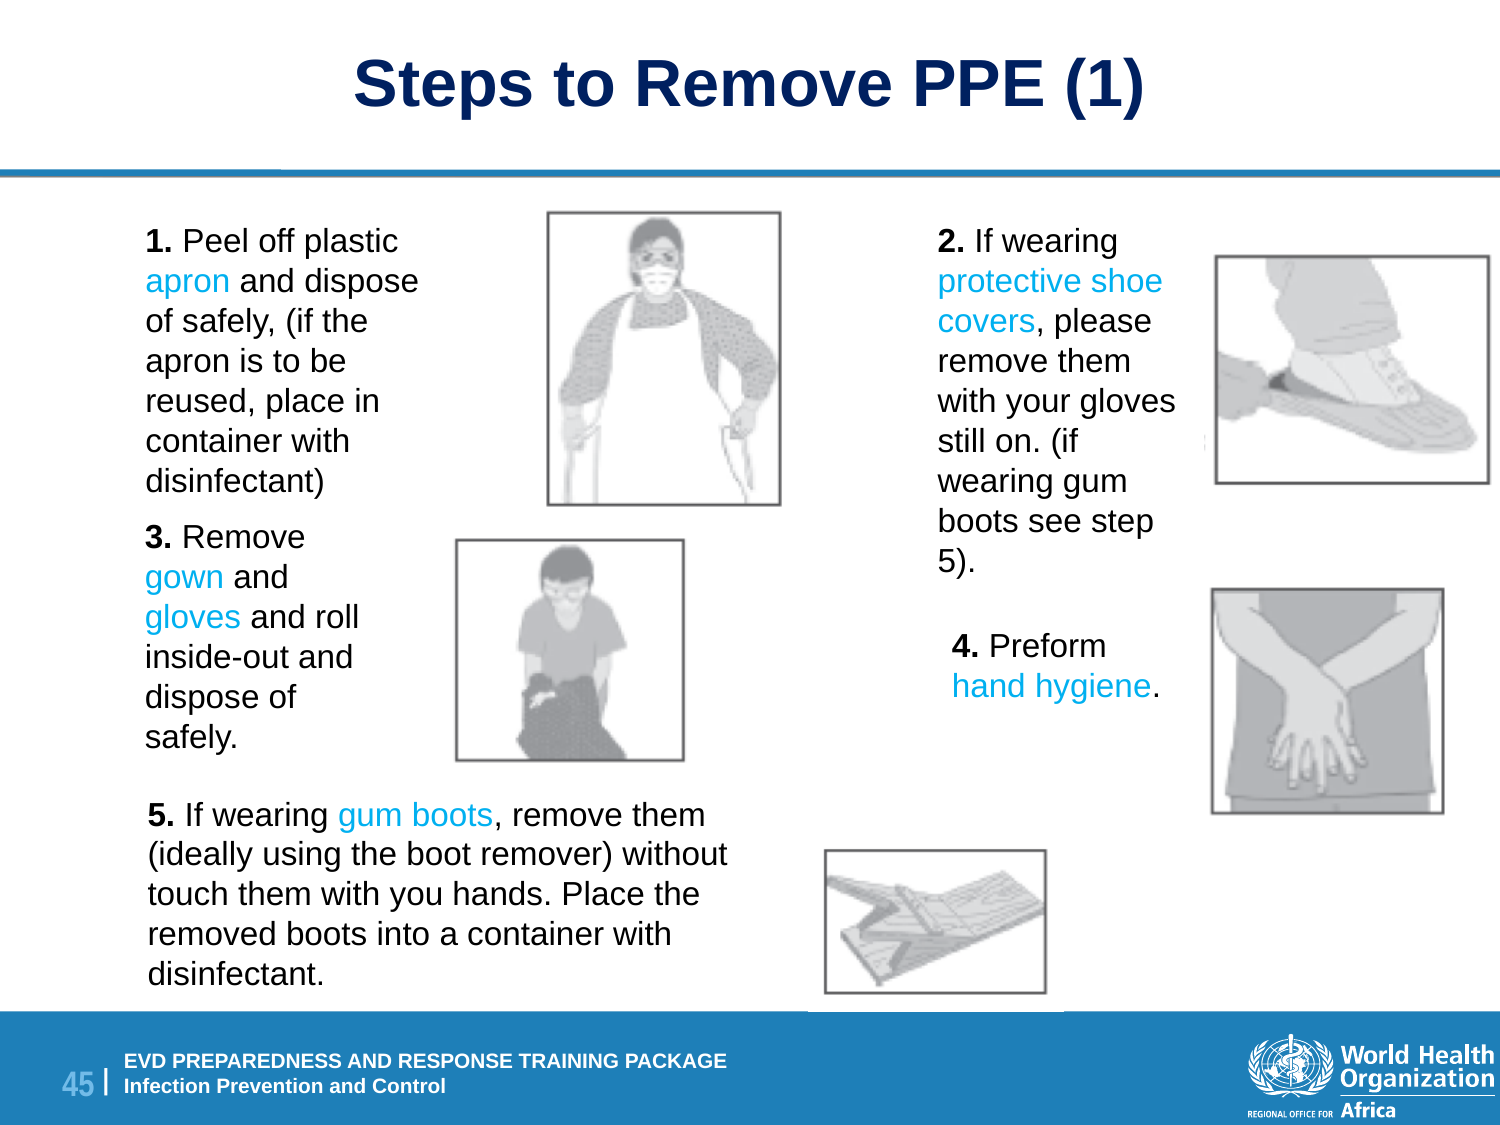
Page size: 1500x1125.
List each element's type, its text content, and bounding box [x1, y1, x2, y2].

text_box Steps to Remove PPE (1) [0, 33, 1500, 127]
picture [808, 835, 1064, 1012]
text_box 1. Peel off plastic apron and dispose of safely, (if the apron is to be reused, place in container with disinfectant) [131, 212, 443, 506]
text_box 3. Remove gown and gloves and roll inside-out and dispose of safely. [131, 508, 394, 762]
picture [1204, 243, 1500, 507]
text_box 5. If wearing gum boots, remove them (ideally using the boot remover) without touch them with you hands. Place the removed boots into a container with disinfectant. [134, 785, 760, 999]
text_box 4. Preform hand hygiene. [938, 617, 1189, 711]
picture [1204, 579, 1454, 824]
text_box 2. If wearing protective shoe covers, please remove them with your gloves still on. (if wearing gum boots see step 5). [923, 212, 1203, 586]
picture [537, 201, 795, 518]
picture [447, 530, 697, 774]
